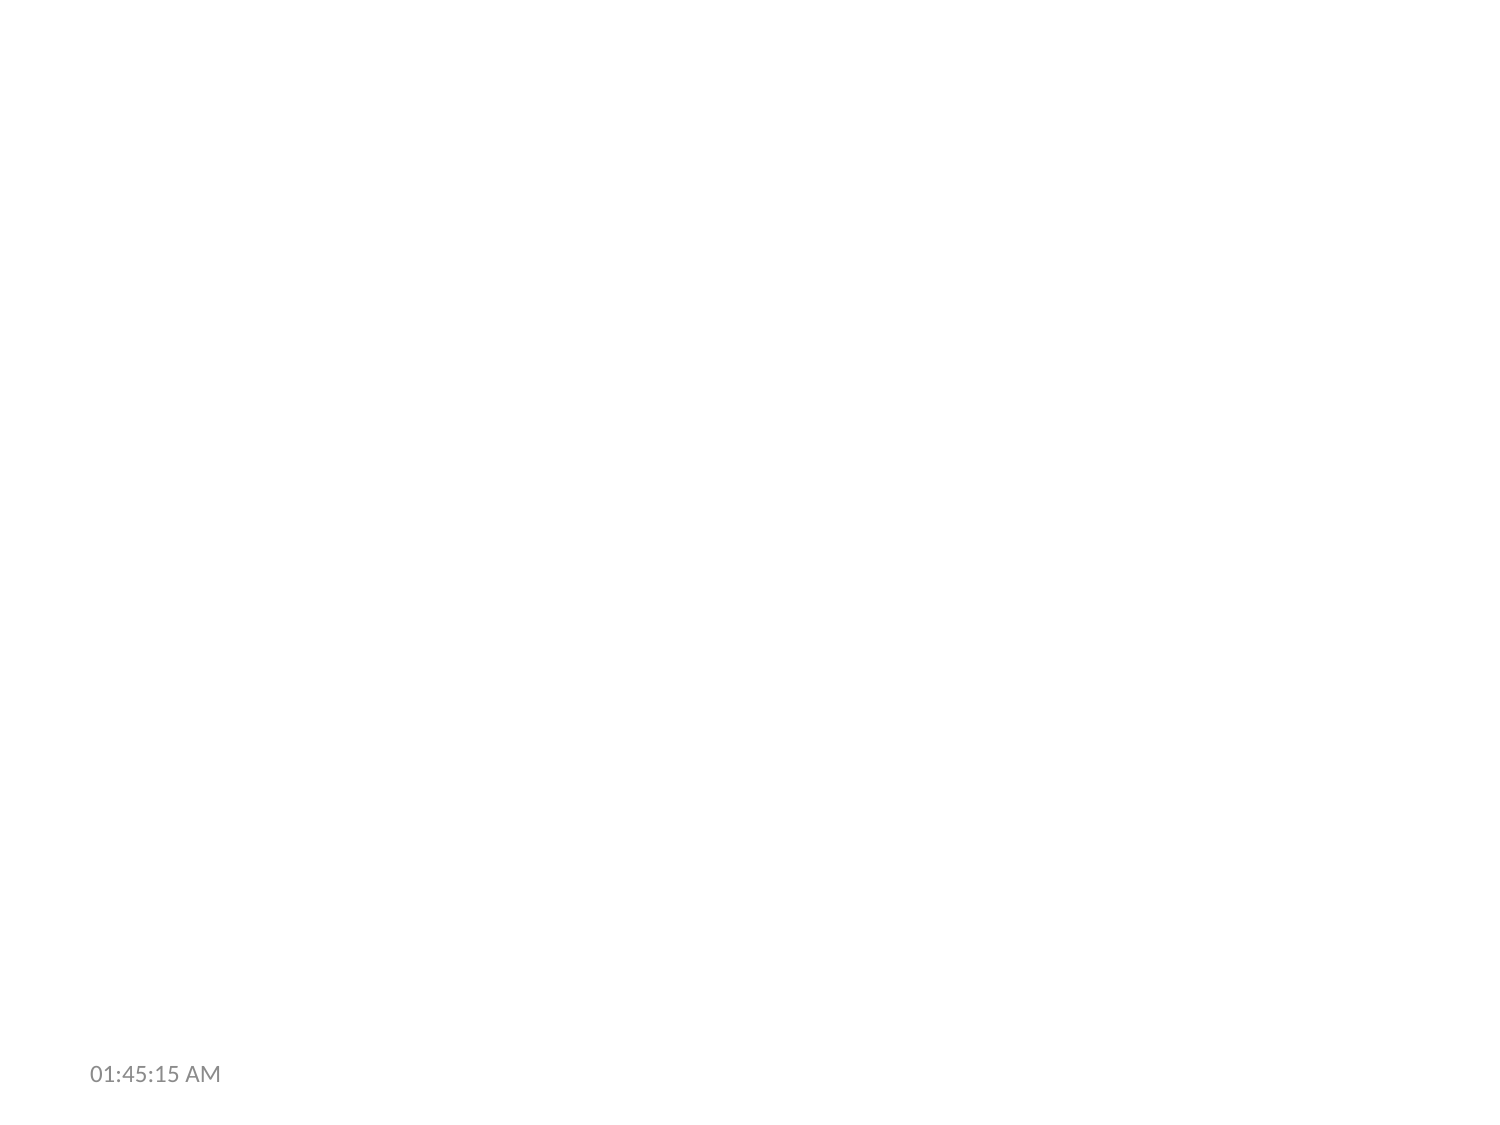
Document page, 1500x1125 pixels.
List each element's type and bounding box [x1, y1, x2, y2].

slide_number [75, 1042, 425, 1103]
